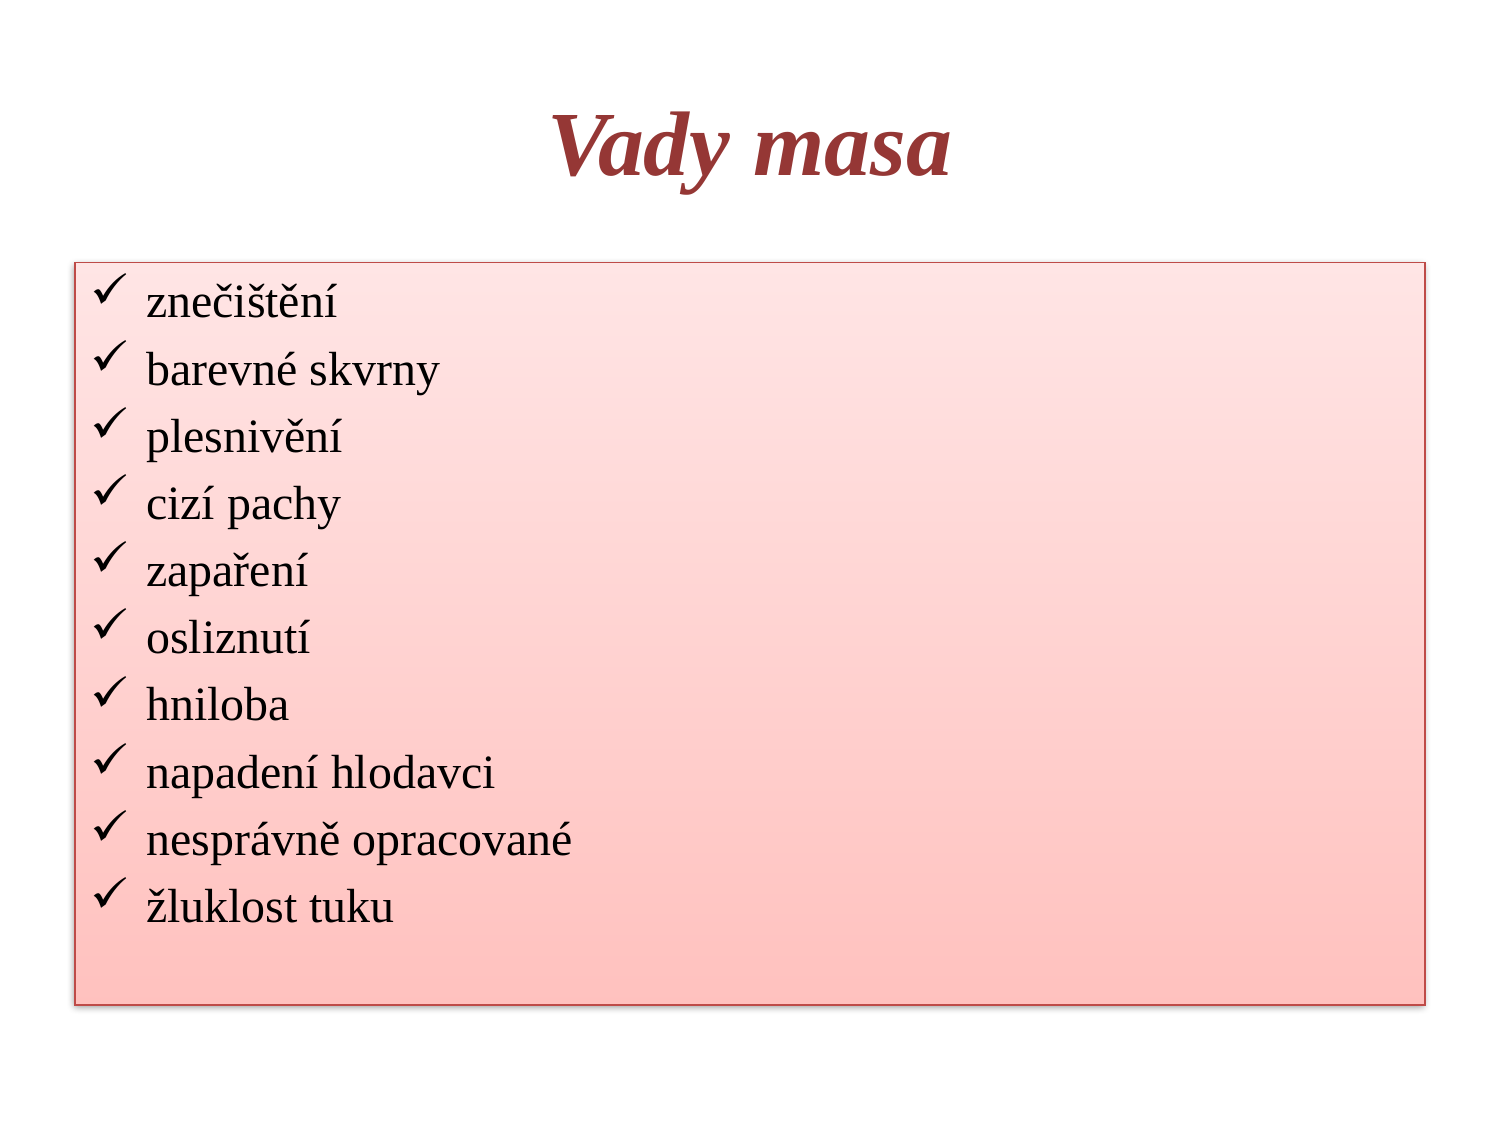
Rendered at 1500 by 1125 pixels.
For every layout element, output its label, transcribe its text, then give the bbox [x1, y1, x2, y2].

list znečištění barevné skvrny plesnivění cizí pachy zapaření osliznutí hniloba napadení hlodavci nesprávně opracované žluklost tuku [74, 262, 1426, 1006]
title Vady masa [74, 44, 1426, 233]
